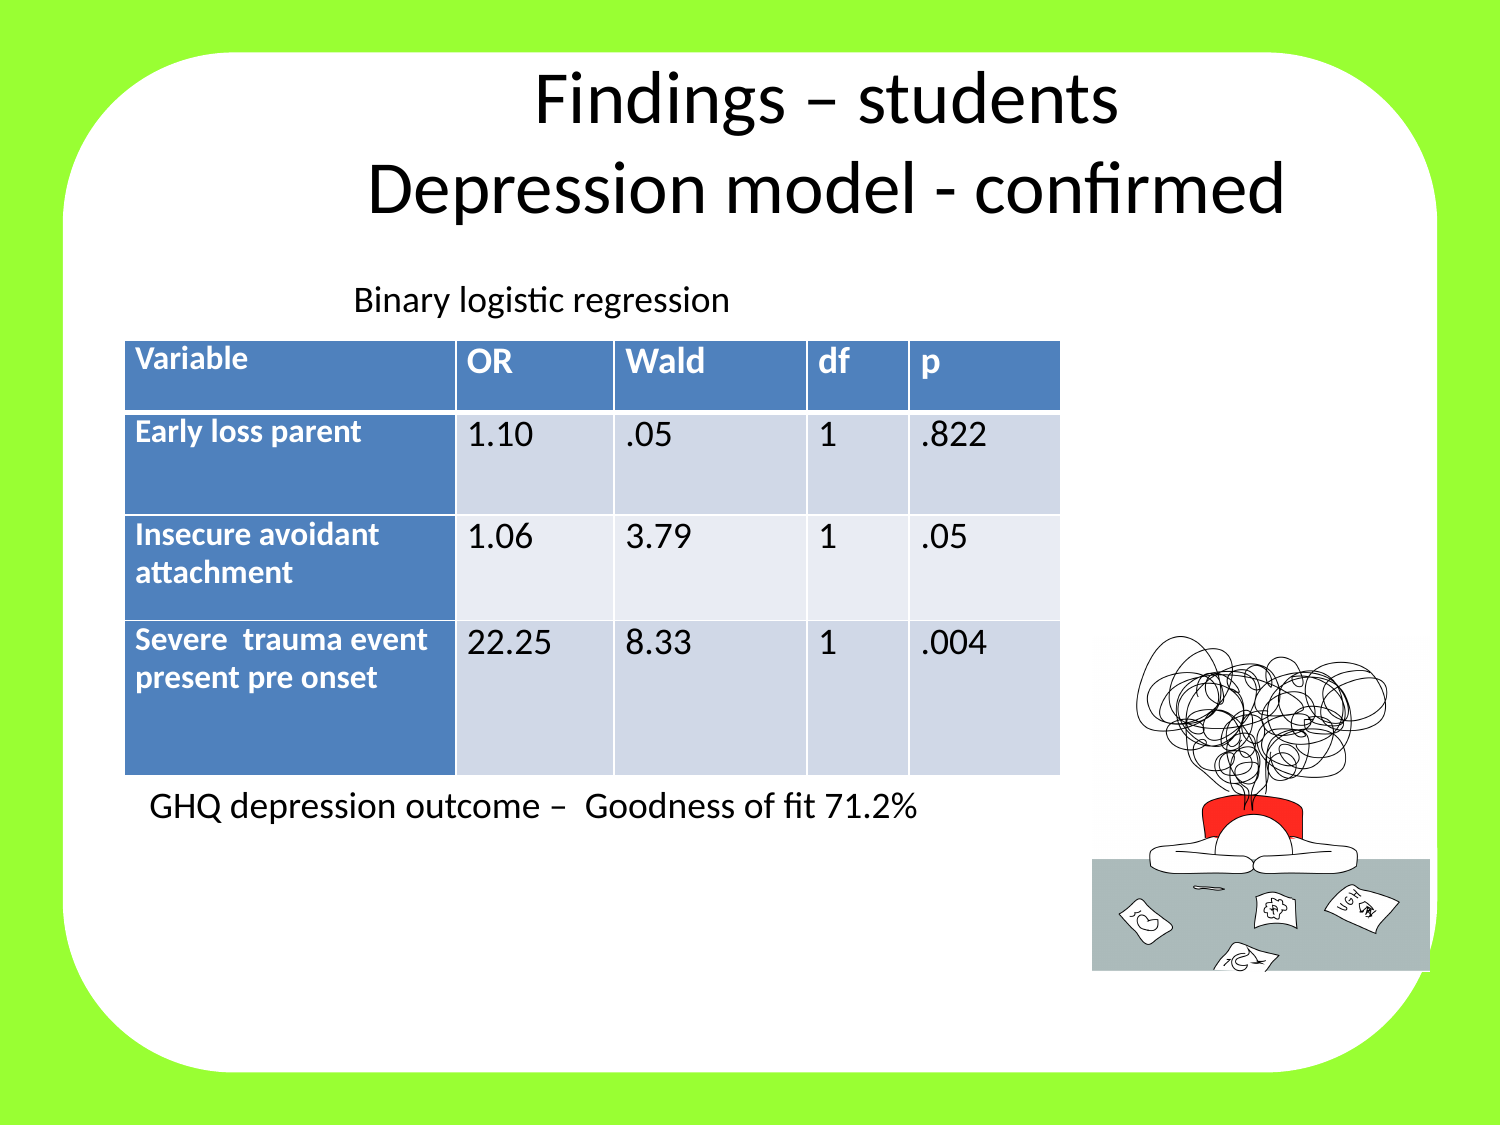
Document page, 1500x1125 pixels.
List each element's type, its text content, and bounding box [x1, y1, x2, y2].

table_cell 1 [808, 415, 908, 514]
title Findings – students Depression model - confirmed [230, 45, 1425, 233]
table_cell 1 [808, 621, 908, 774]
text_box GHQ depression outcome – Goodness of fit 71.2% [134, 774, 950, 834]
table_cell 3.79 [615, 516, 806, 620]
text_box Binary logistic regression [338, 267, 746, 327]
table_cell 22.25 [457, 621, 613, 774]
table_cell .004 [910, 621, 1060, 775]
table_cell 1.06 [457, 516, 613, 620]
table_cell 1.10 [457, 415, 613, 514]
table_cell Insecure avoidant attachment [125, 516, 455, 620]
table_cell 8.33 [615, 621, 806, 774]
table_header OR [457, 341, 613, 410]
picture [1092, 636, 1431, 973]
table_cell Early loss parent [125, 415, 455, 514]
table_cell 1 [808, 516, 908, 620]
table_cell Severe trauma event present pre onset [125, 621, 455, 775]
table_cell .05 [615, 415, 806, 514]
table_header p [910, 341, 1060, 410]
table_header df [808, 341, 908, 410]
table_header Variable [125, 341, 455, 410]
table_cell .05 [910, 516, 1060, 620]
table_cell .822 [910, 415, 1060, 514]
table_header Wald [615, 341, 806, 410]
